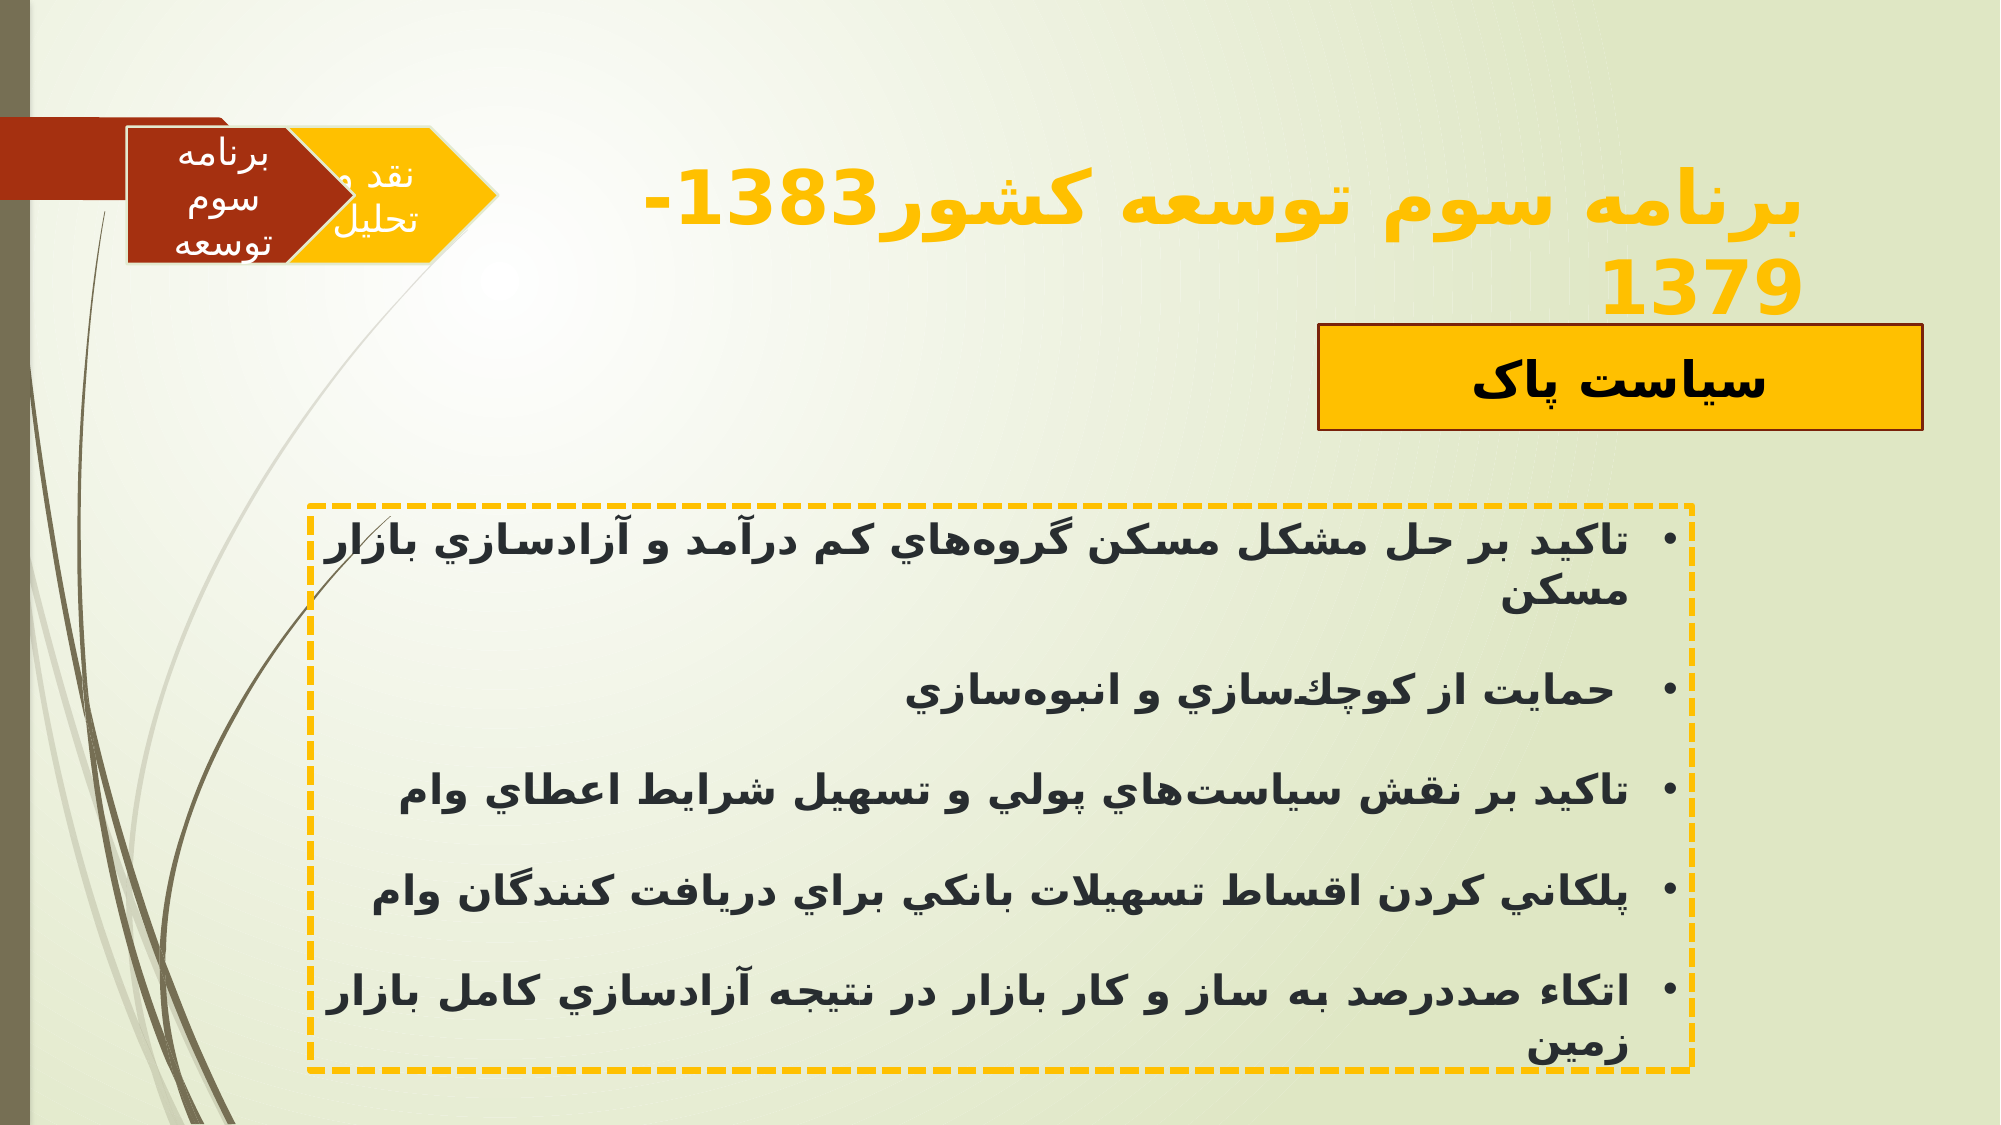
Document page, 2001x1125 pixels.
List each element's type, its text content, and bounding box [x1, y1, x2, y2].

text_box برنامه سوم توسعه كشور1383-1379 [498, 142, 1822, 338]
text_box تاکید بر حل مشكل مسكن گروه‌هاي كم درآمد و آزادسازي بازار مسكن حمايت از كوچك‌سازي و انبوه‌سازي تاکید بر نقش سياست‌هاي پولي و تسهيل شرايط اعطاي وام پلكاني كردن اقساط تسهيلات بانكي براي دريافت كنندگان وام اتكاء صددرصد به ساز و كار بازار در نتيجه آزادسازي كامل بازار زمين [310, 505, 1693, 1071]
text_box برنامه سوم توسعه [125, 125, 356, 266]
text_box نقد و تحلیل [287, 125, 500, 266]
text_box سیاست پاک [1317, 323, 1924, 431]
